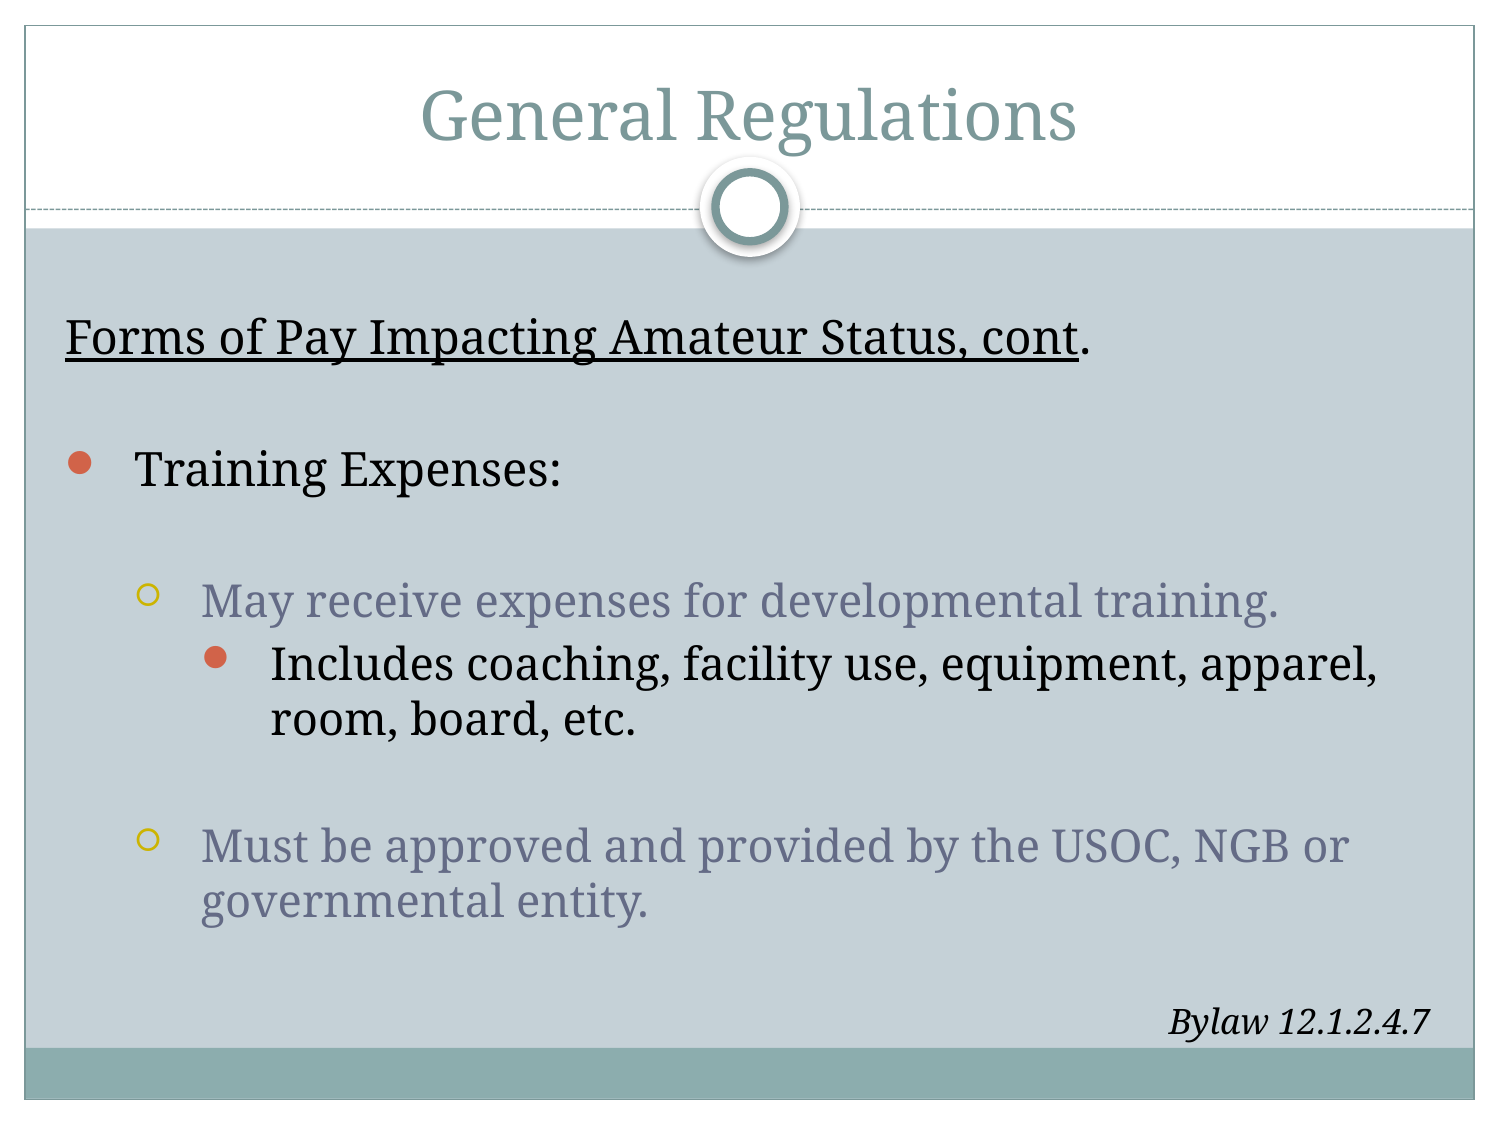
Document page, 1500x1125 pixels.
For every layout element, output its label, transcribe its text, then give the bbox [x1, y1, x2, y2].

title General Regulations [49, 37, 1450, 162]
list Forms of Pay Impacting Amateur Status, cont. Training Expenses: May receive expenses for developmental training. Includes coaching, facility use, equipment, apparel, room, board, etc. Must be approved and provided by the USOC, NGB or governmental entity. Bylaw 12.1.2.4.7 [50, 299, 1445, 1050]
